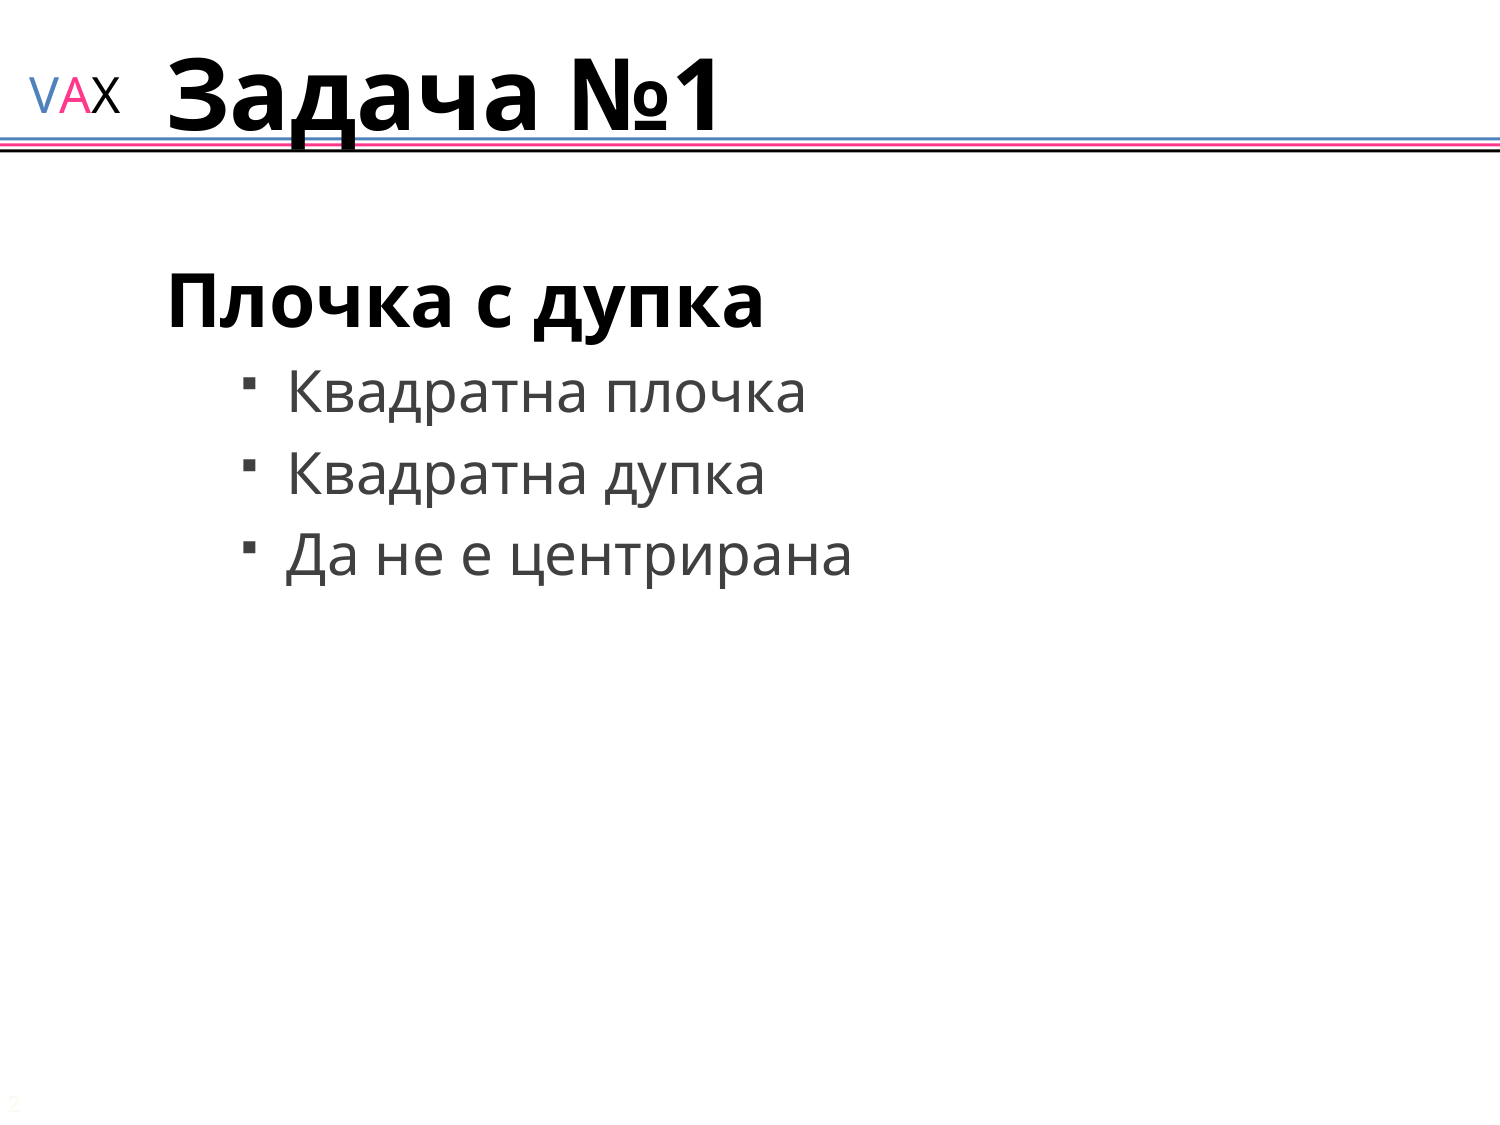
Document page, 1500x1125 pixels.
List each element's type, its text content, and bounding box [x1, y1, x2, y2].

list Плочка с дупка Квадратна плочка Квадратна дупка Да не е центрирана [150, 200, 1488, 1113]
title Задача №1 [0, 37, 1500, 144]
